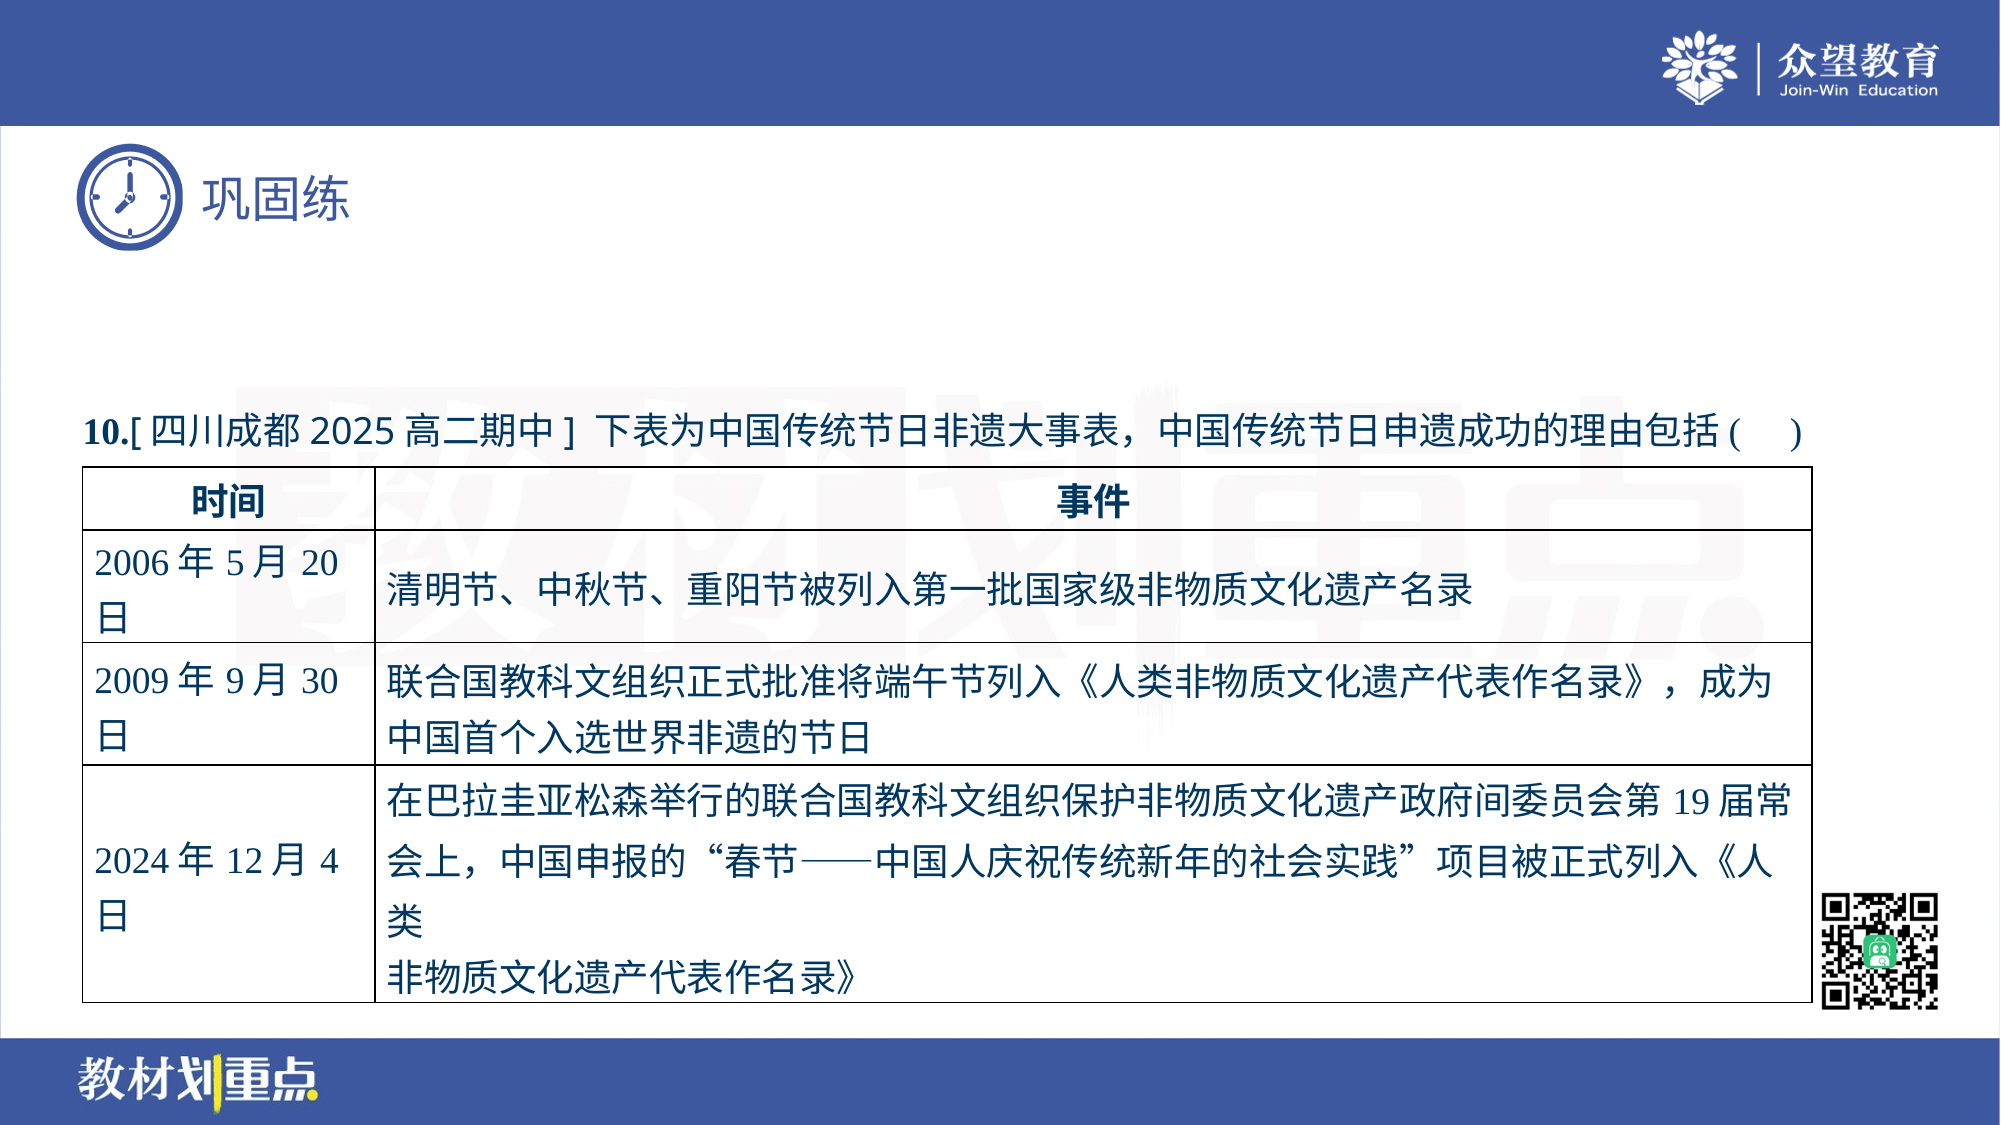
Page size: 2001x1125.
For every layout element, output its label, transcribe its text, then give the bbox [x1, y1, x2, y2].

table_cell 清明节、中秋节、重阳节被列入第一批国家级非物质文化遗产名录 [376, 531, 1811, 642]
picture [0, 0, 2000, 1125]
table_cell 2024年12月4日 [83, 766, 374, 1002]
table_cell 在巴拉圭亚松森举行的联合国教科文组织保护非物质文化遗产政府间委员会第19届常 会上，中国申报的“春节——中国人庆祝传统新年的社会实践”项目被正式列入《人类 非物质文化遗产代表作名录》 [376, 766, 1811, 1002]
table_cell 联合国教科文组织正式批准将端午节列入《人类非物质文化遗产代表作名录》，成为 中国首个入选世界非遗的节日 [376, 643, 1811, 764]
table_header 时间 [83, 468, 374, 529]
text_box 10.[四川成都2025高二期中] 下表为中国传统节日非遗大事表，中国传统节日申遗成功的理由包括( ) [82, 385, 1817, 445]
table_cell 2006年5月20日 [83, 531, 374, 642]
table_cell 2009年9月30日 [83, 643, 374, 764]
table_header 事件 [376, 468, 1811, 529]
